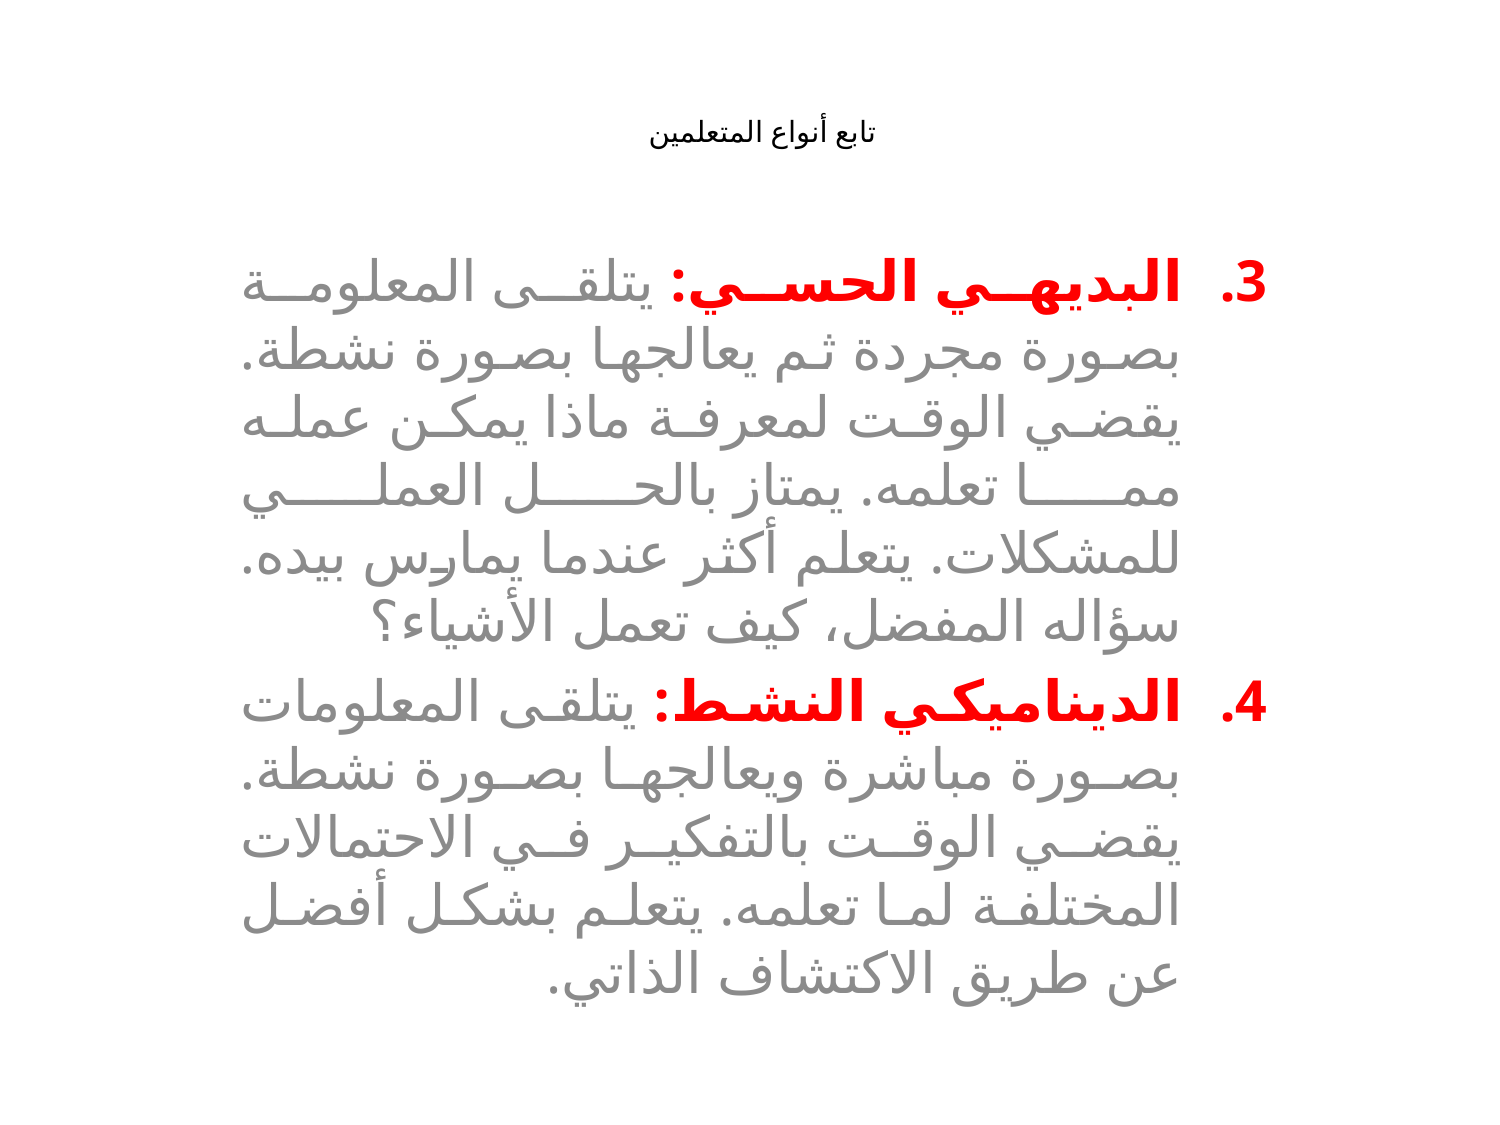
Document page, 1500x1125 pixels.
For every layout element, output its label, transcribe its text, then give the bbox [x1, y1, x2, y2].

subtitle البديهي الحسي: يتلقى المعلومة بصورة مجردة ثم يعالجها بصورة نشطة. يقضي الوقت لمعرفة ماذا يمكن عمله مما تعلمه. يمتاز بالحل العملي للمشكلات. يتعلم أكثر عندما يمارس بيده. سؤاله المفضل، كيف تعمل الأشياء؟ الديناميكي النشط: يتلقى المعلومات بصورة مباشرة ويعالجها بصورة نشطة. يقضي الوقت بالتفكير في الاحتمالات المختلفة لما تعلمه. يتعلم بشكل أفضل عن طريق الاكتشاف الذاتي. [225, 237, 1275, 1025]
title تابع أنواع المتعلمين [125, 75, 1400, 188]
